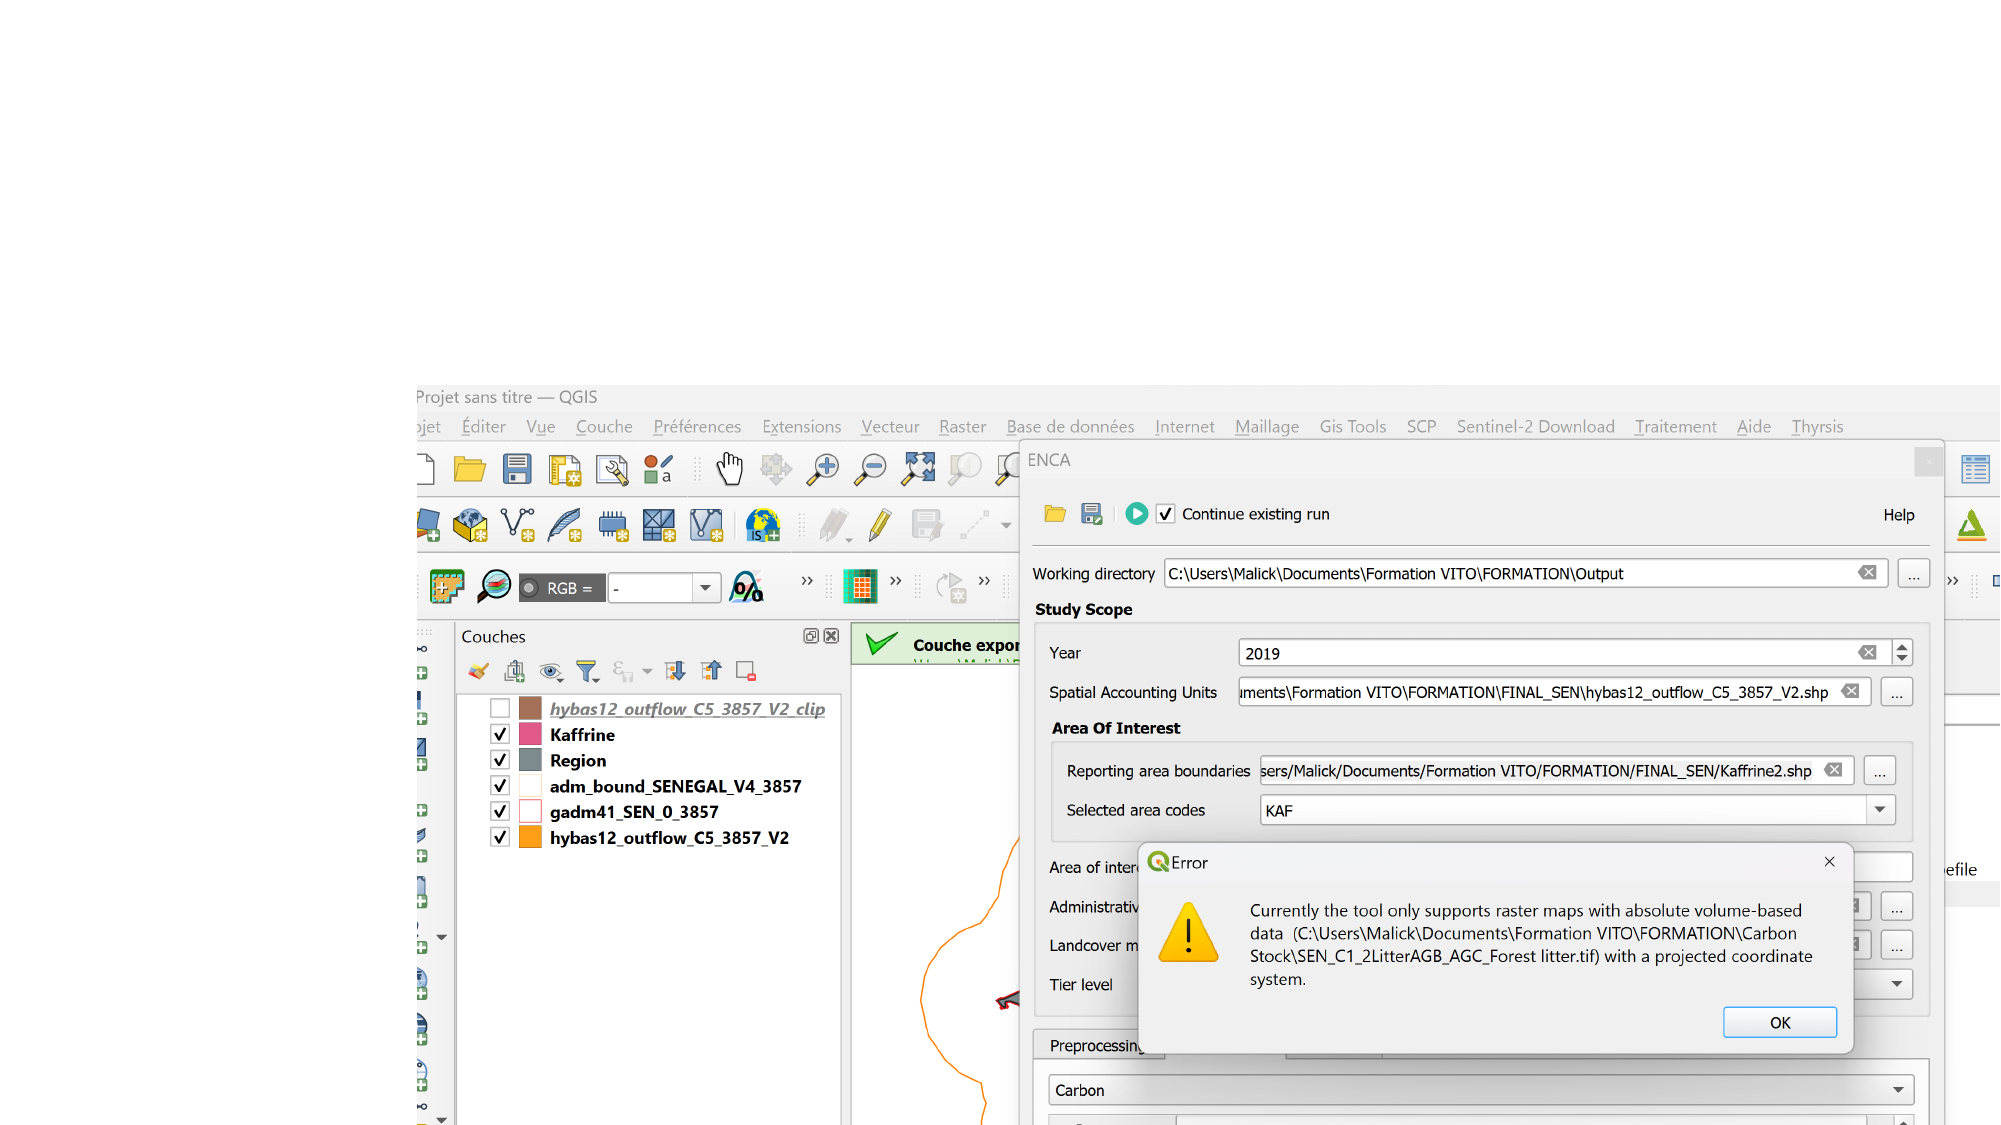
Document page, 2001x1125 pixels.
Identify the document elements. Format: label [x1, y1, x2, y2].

picture [417, 385, 2000, 1125]
